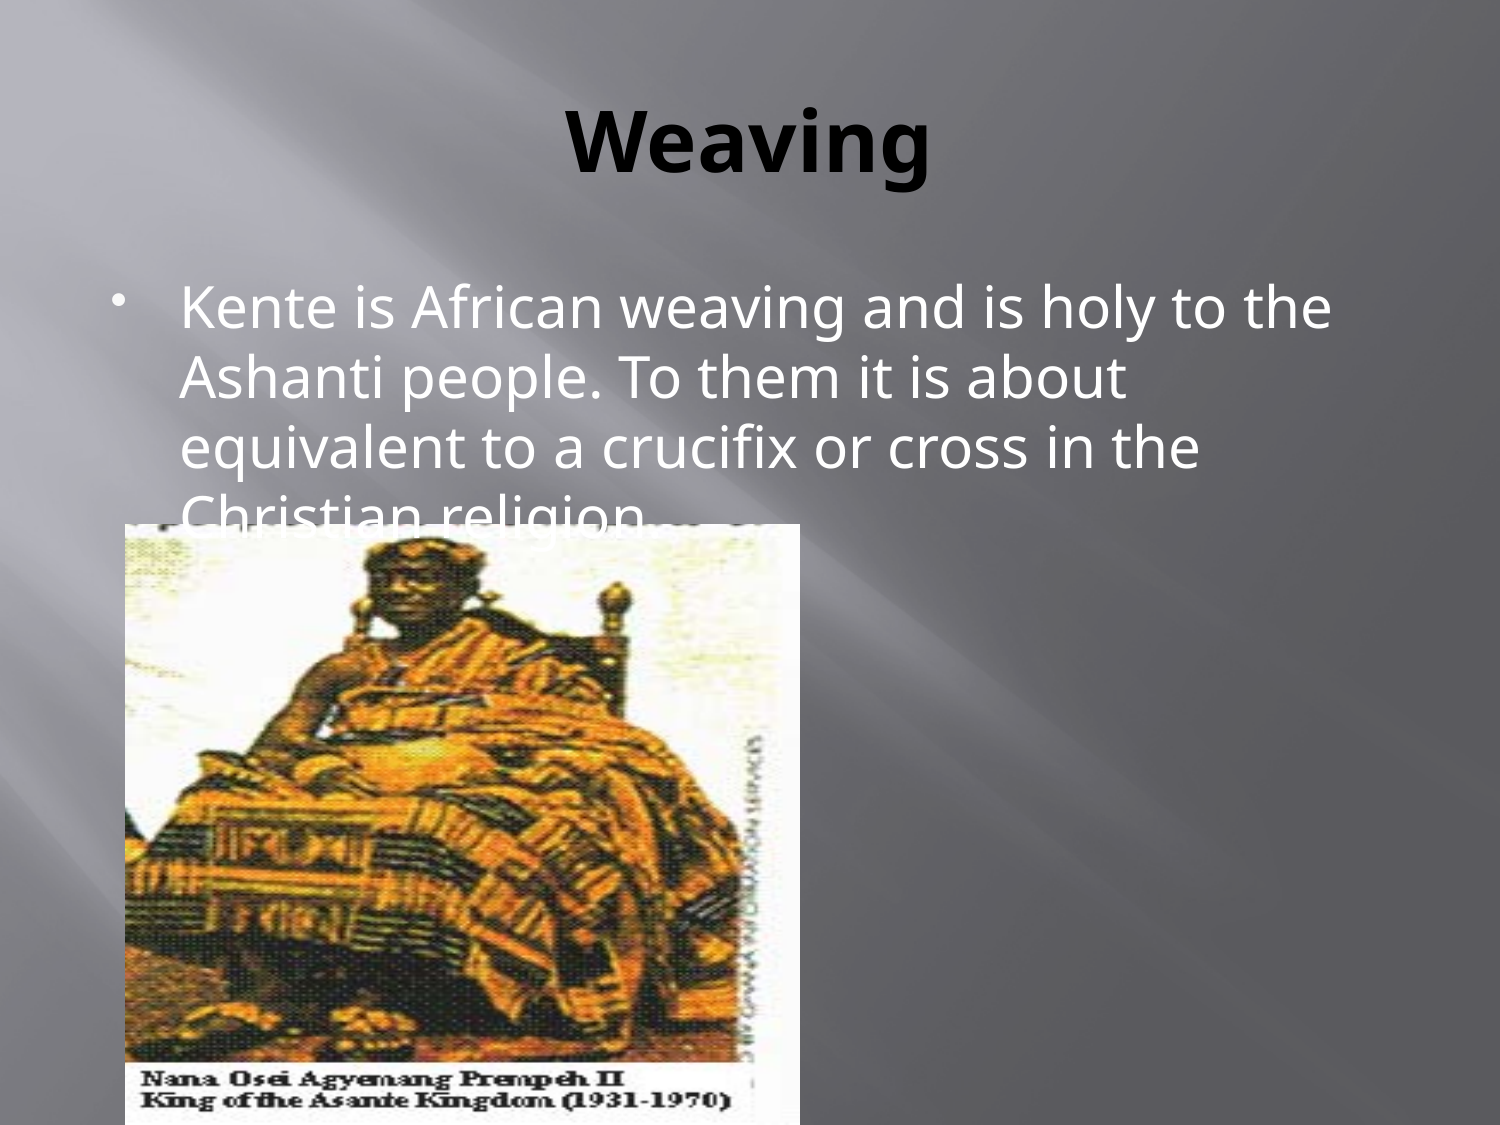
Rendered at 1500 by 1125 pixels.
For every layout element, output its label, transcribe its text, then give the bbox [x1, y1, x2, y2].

list Kente is African weaving and is holy to the Ashanti people. To them it is about equivalent to a crucifix or cross in the Christian religion. [75, 262, 1425, 1035]
title Weaving [75, 45, 1425, 233]
picture [124, 524, 801, 1125]
